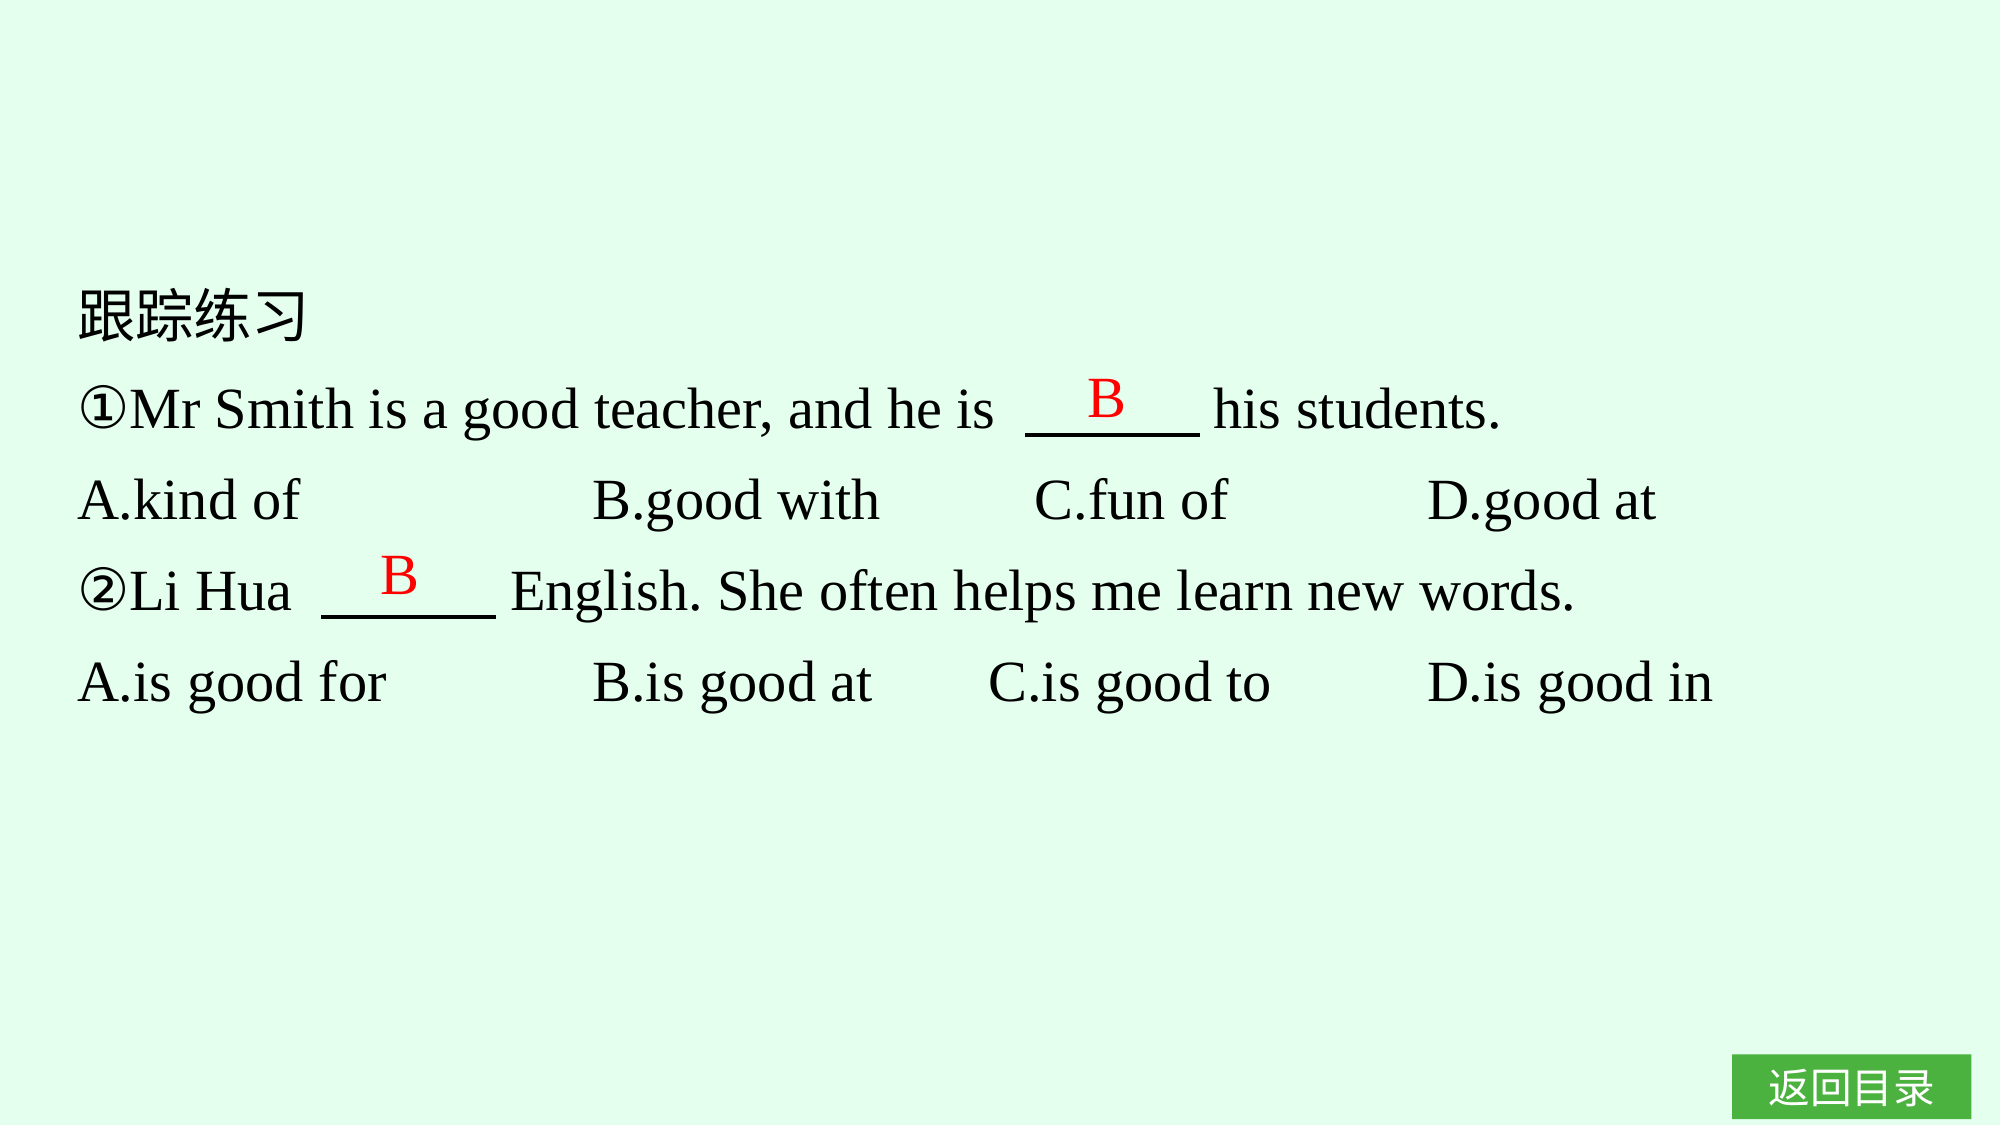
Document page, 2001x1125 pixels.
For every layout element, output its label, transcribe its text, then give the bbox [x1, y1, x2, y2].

text_box B [366, 529, 450, 615]
text_box B [1072, 351, 1156, 436]
text_box 跟踪练习 ①Mr Smith is a good teacher, and he is his students. A.kind of B.good with C.fun of D.good at ②Li Hua English. She often helps me learn new words. A.is good for B.is good at C.is good to D.is good in [62, 250, 1938, 721]
